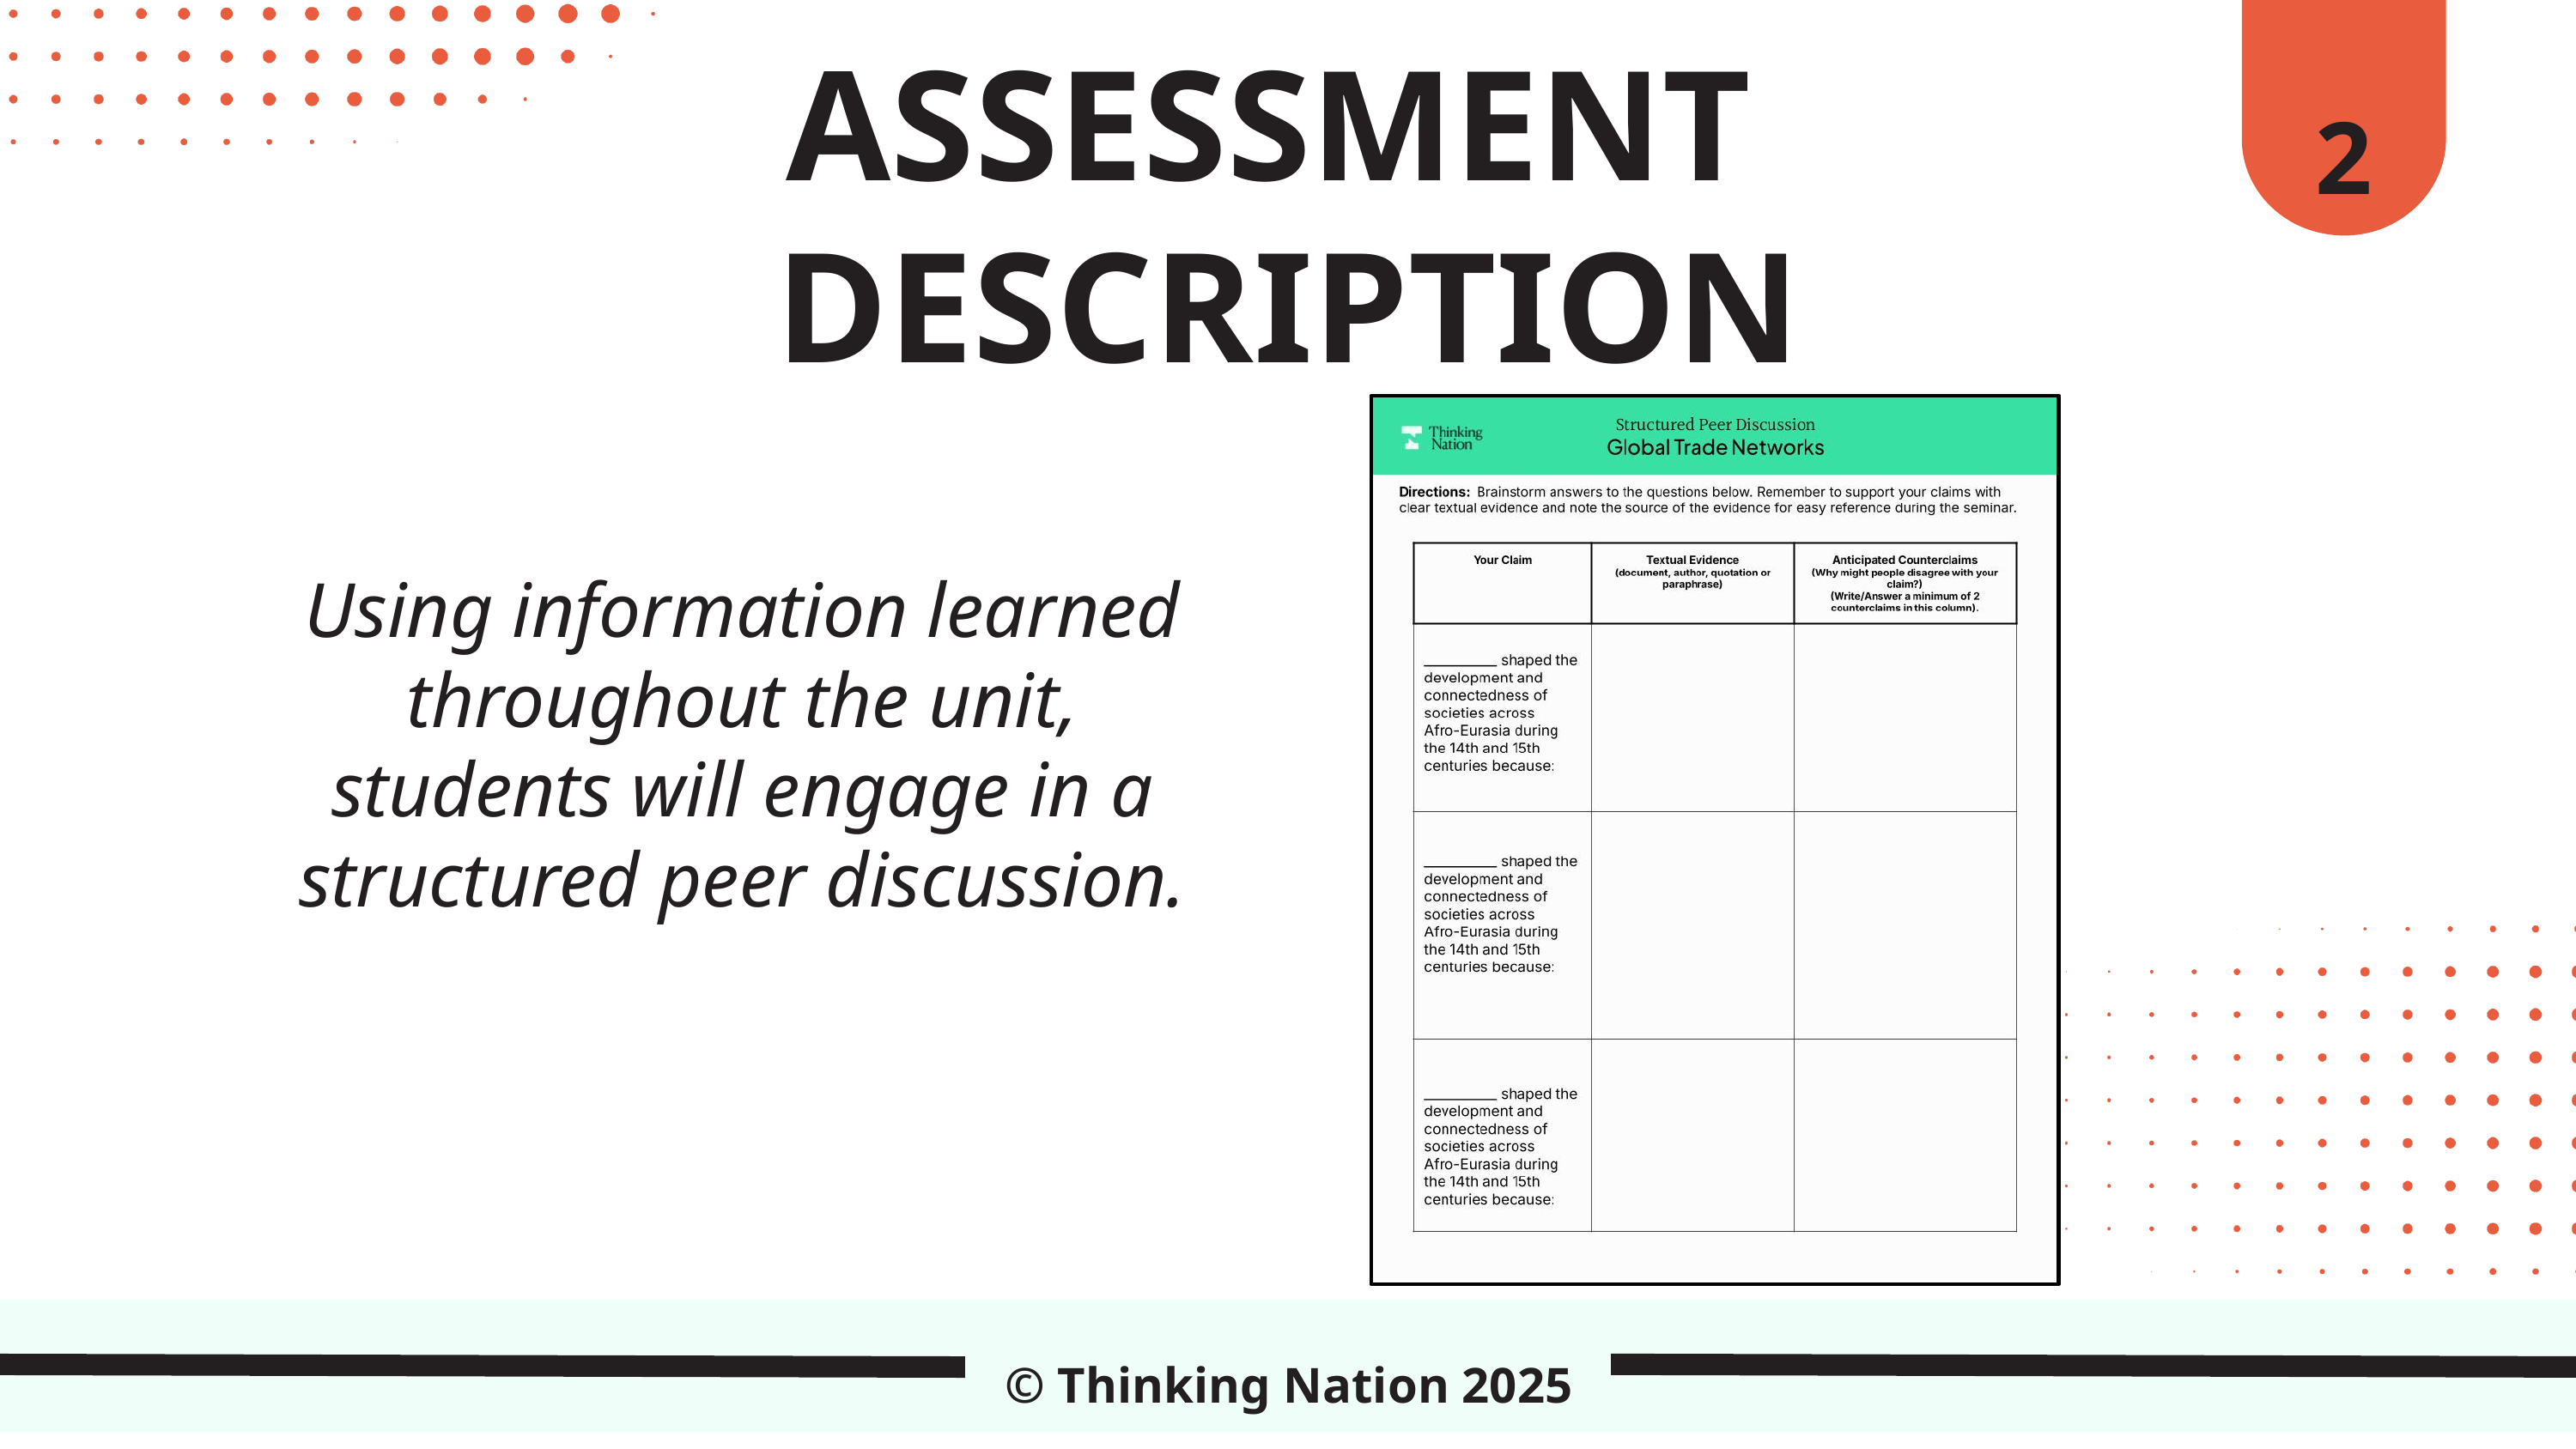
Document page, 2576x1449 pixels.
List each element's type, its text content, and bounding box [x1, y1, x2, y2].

text_box [2061, 925, 2576, 1275]
picture [1372, 397, 2057, 1282]
text_box Using information learned throughout the unit, students will engage in a structured peer discussion. [258, 562, 1227, 922]
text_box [2233, 0, 2455, 236]
text_box [0, 0, 660, 145]
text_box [0, 1299, 2576, 1433]
text_box ASSESSMENT DESCRIPTION [407, 28, 2169, 394]
